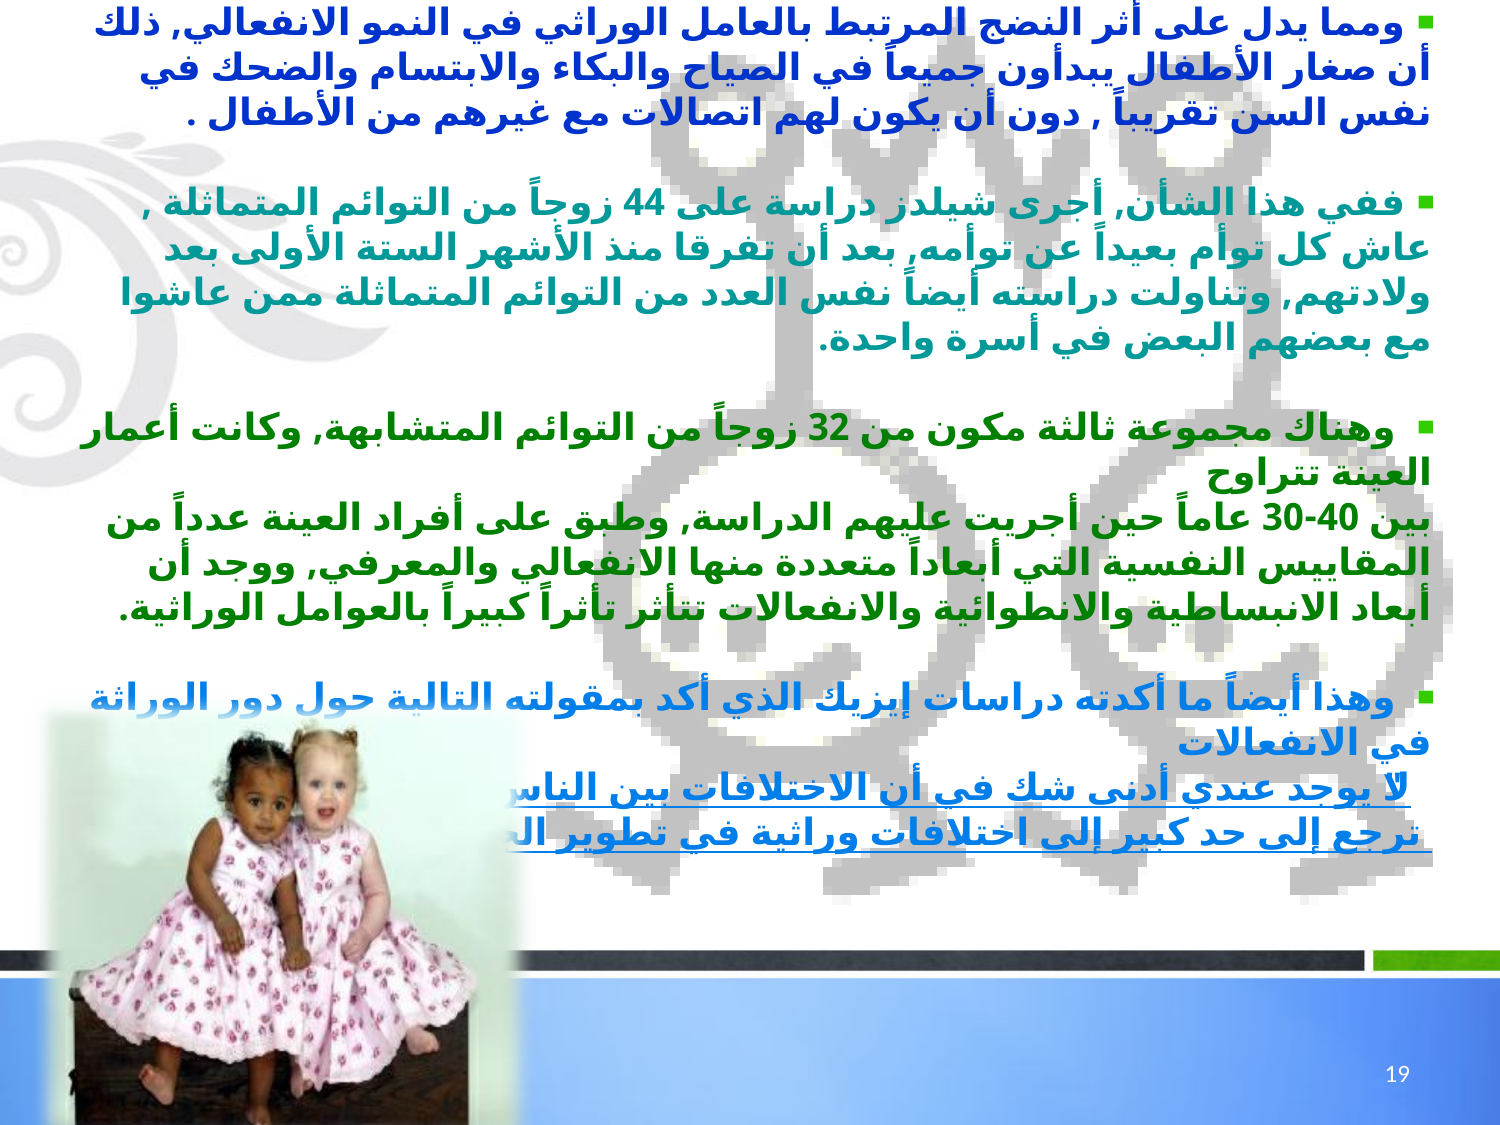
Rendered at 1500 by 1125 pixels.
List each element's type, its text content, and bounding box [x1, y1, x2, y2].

picture [0, 0, 1500, 1125]
text_box ومما يدل على أثر النضج المرتبط بالعامل الوراثي في النمو الانفعالي, ذلك أن صغار الأطفال يبدأون جميعاً في الصياح والبكاء والابتسام والضحك في نفس السن تقريباً , دون أن يكون لهم اتصالات مع غيرهم من الأطفال . ففي هذا الشأن, أجرى شيلدز دراسة على 44 زوجاً من التوائم المتماثلة , عاش كل توأم بعيداً عن توأمه, بعد أن تفرقا منذ الأشهر الستة الأولى بعد ولادتهم, وتناولت دراسته أيضاً نفس العدد من التوائم المتماثلة ممن عاشوا مع بعضهم البعض في أسرة واحدة. وهناك مجموعة ثالثة مكون من 32 زوجاً من التوائم المتشابهة, وكانت أعمار العينة تتراوح بين 40-30 عاماً حين أجريت عليهم الدراسة, وطبق على أفراد العينة عدداً من المقاييس النفسية التي أبعاداً متعددة منها الانفعالي والمعرفي, ووجد أن أبعاد الانبساطية والانطوائية والانفعالات تتأثر تأثراً كبيراً بالعوامل الوراثية. وهذا أيضاً ما أكدته دراسات إيزيك الذي أكد بمقولته التالية حول دور الوراثة في الانفعالات "لا يوجد عندي أدنى شك في أن الاختلافات بين الناس في انفعالاتهم العامة ترجع إلى حد كبير إلى اختلافات وراثية في تطوير الجهاز العصبي المتقبل ". [64, 0, 535, 690]
slide_number 19 [1074, 1042, 1425, 1103]
